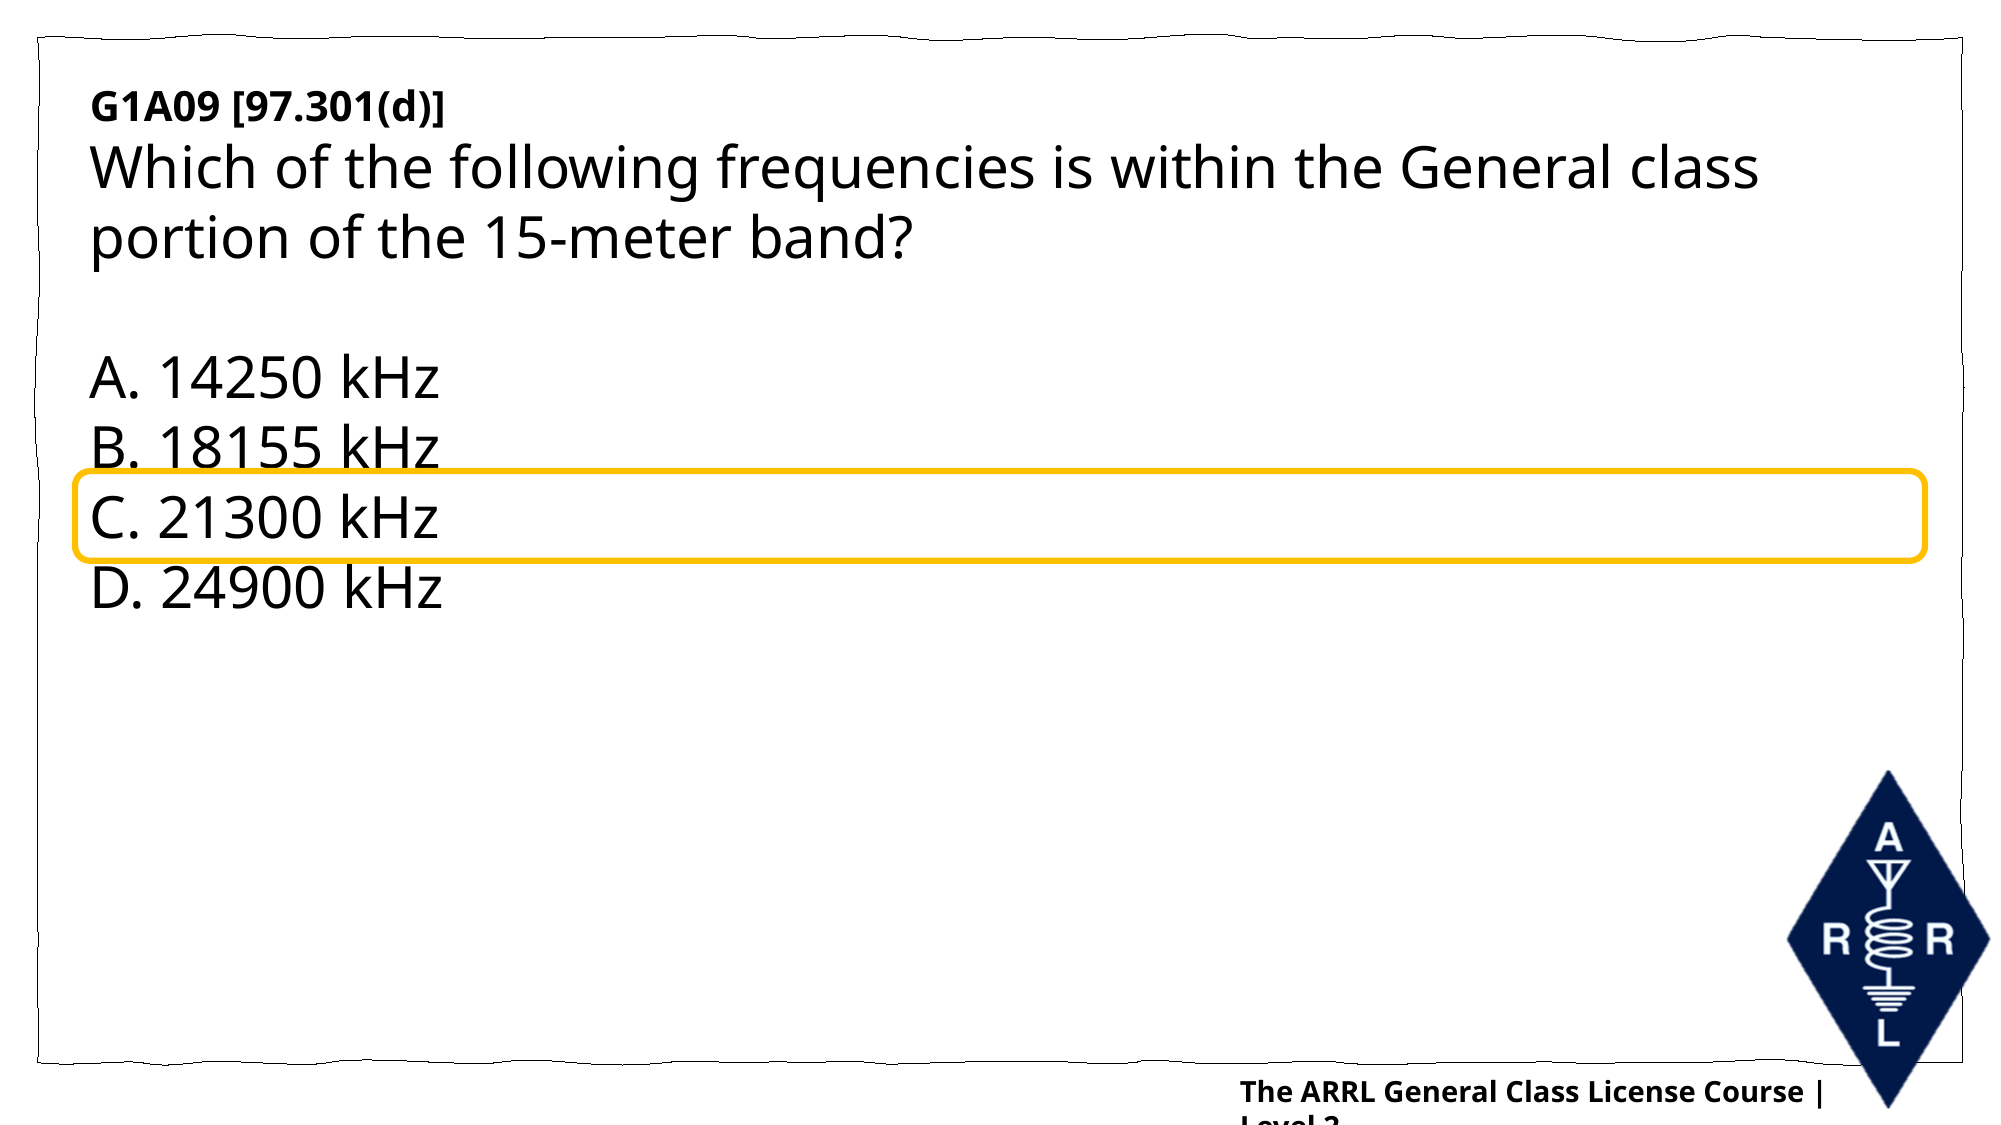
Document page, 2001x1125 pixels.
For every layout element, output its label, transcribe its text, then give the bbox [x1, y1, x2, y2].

text_box G1A09 [97.301(d)] Which of the following frequencies is within the General class portion of the 15-meter band? A. 14250 kHz B. 18155 kHz C. 21300 kHz D. 24900 kHz [75, 72, 1850, 478]
text_box [73, 470, 1927, 562]
text_box G1A09 [97.301(d)] Which of the following frequencies is within the General class portion of the 15-meter band? A. 14250 kHz B. 18155 kHz C. 21300 kHz D. 24900 kHz [75, 554, 1850, 628]
picture [1773, 752, 1999, 1125]
